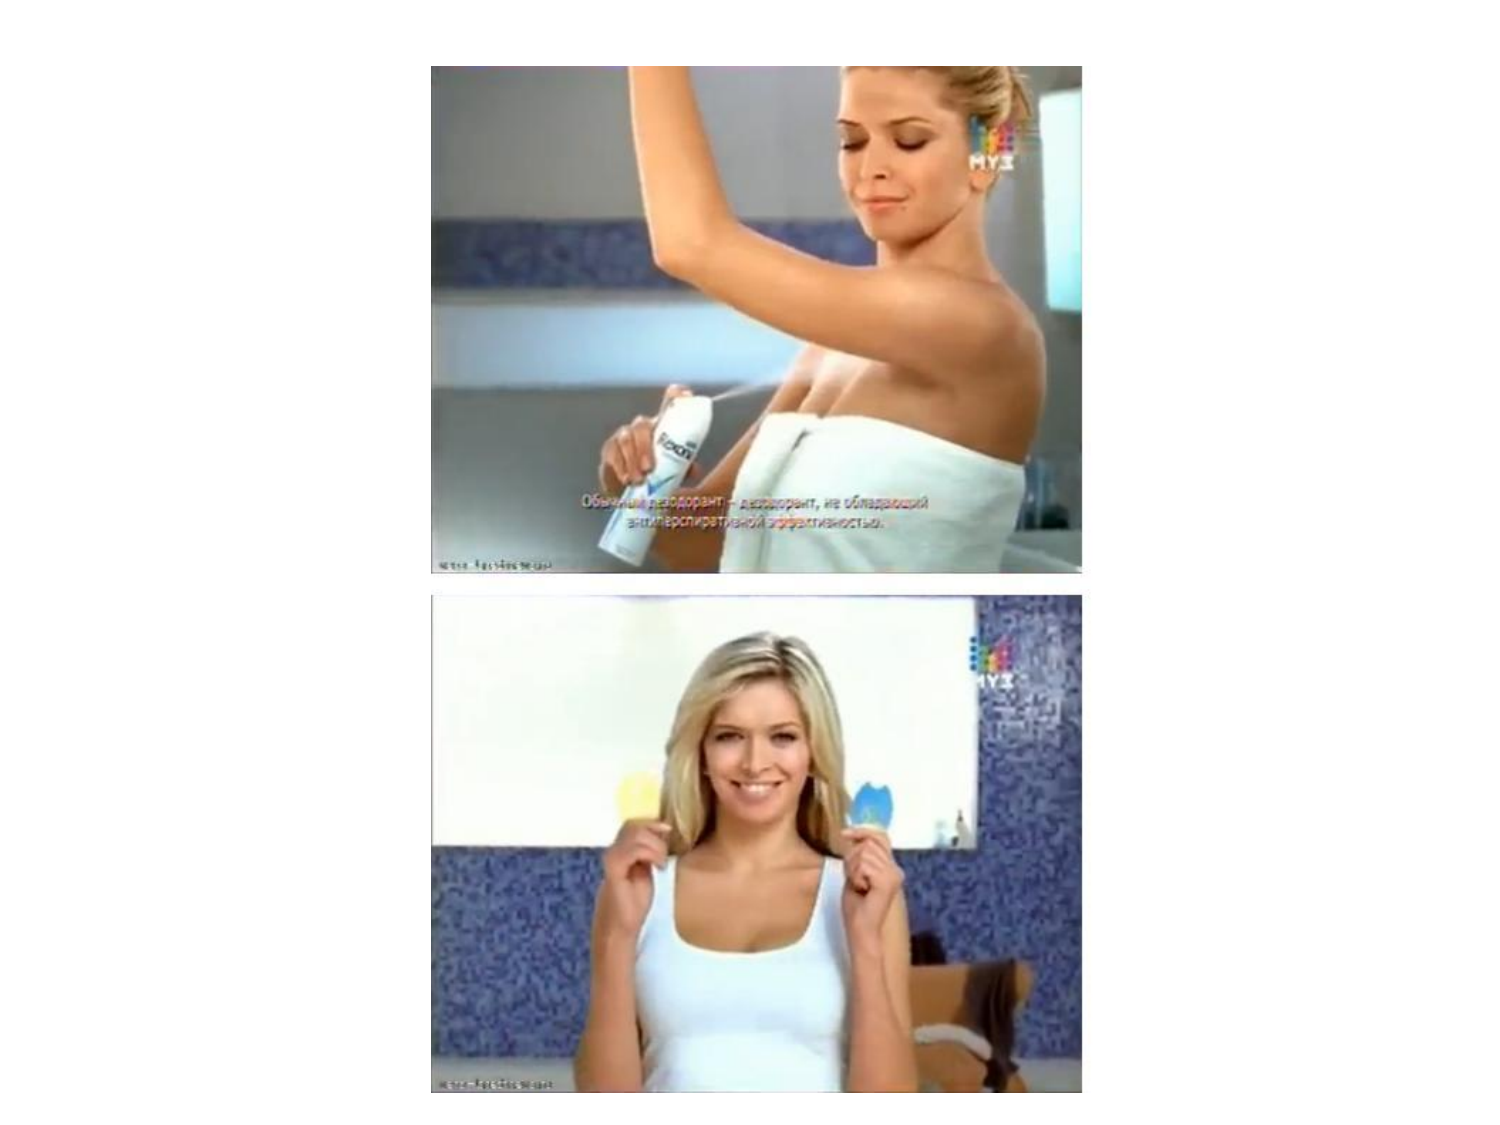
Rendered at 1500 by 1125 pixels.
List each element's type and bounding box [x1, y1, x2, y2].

picture [431, 66, 1105, 1093]
